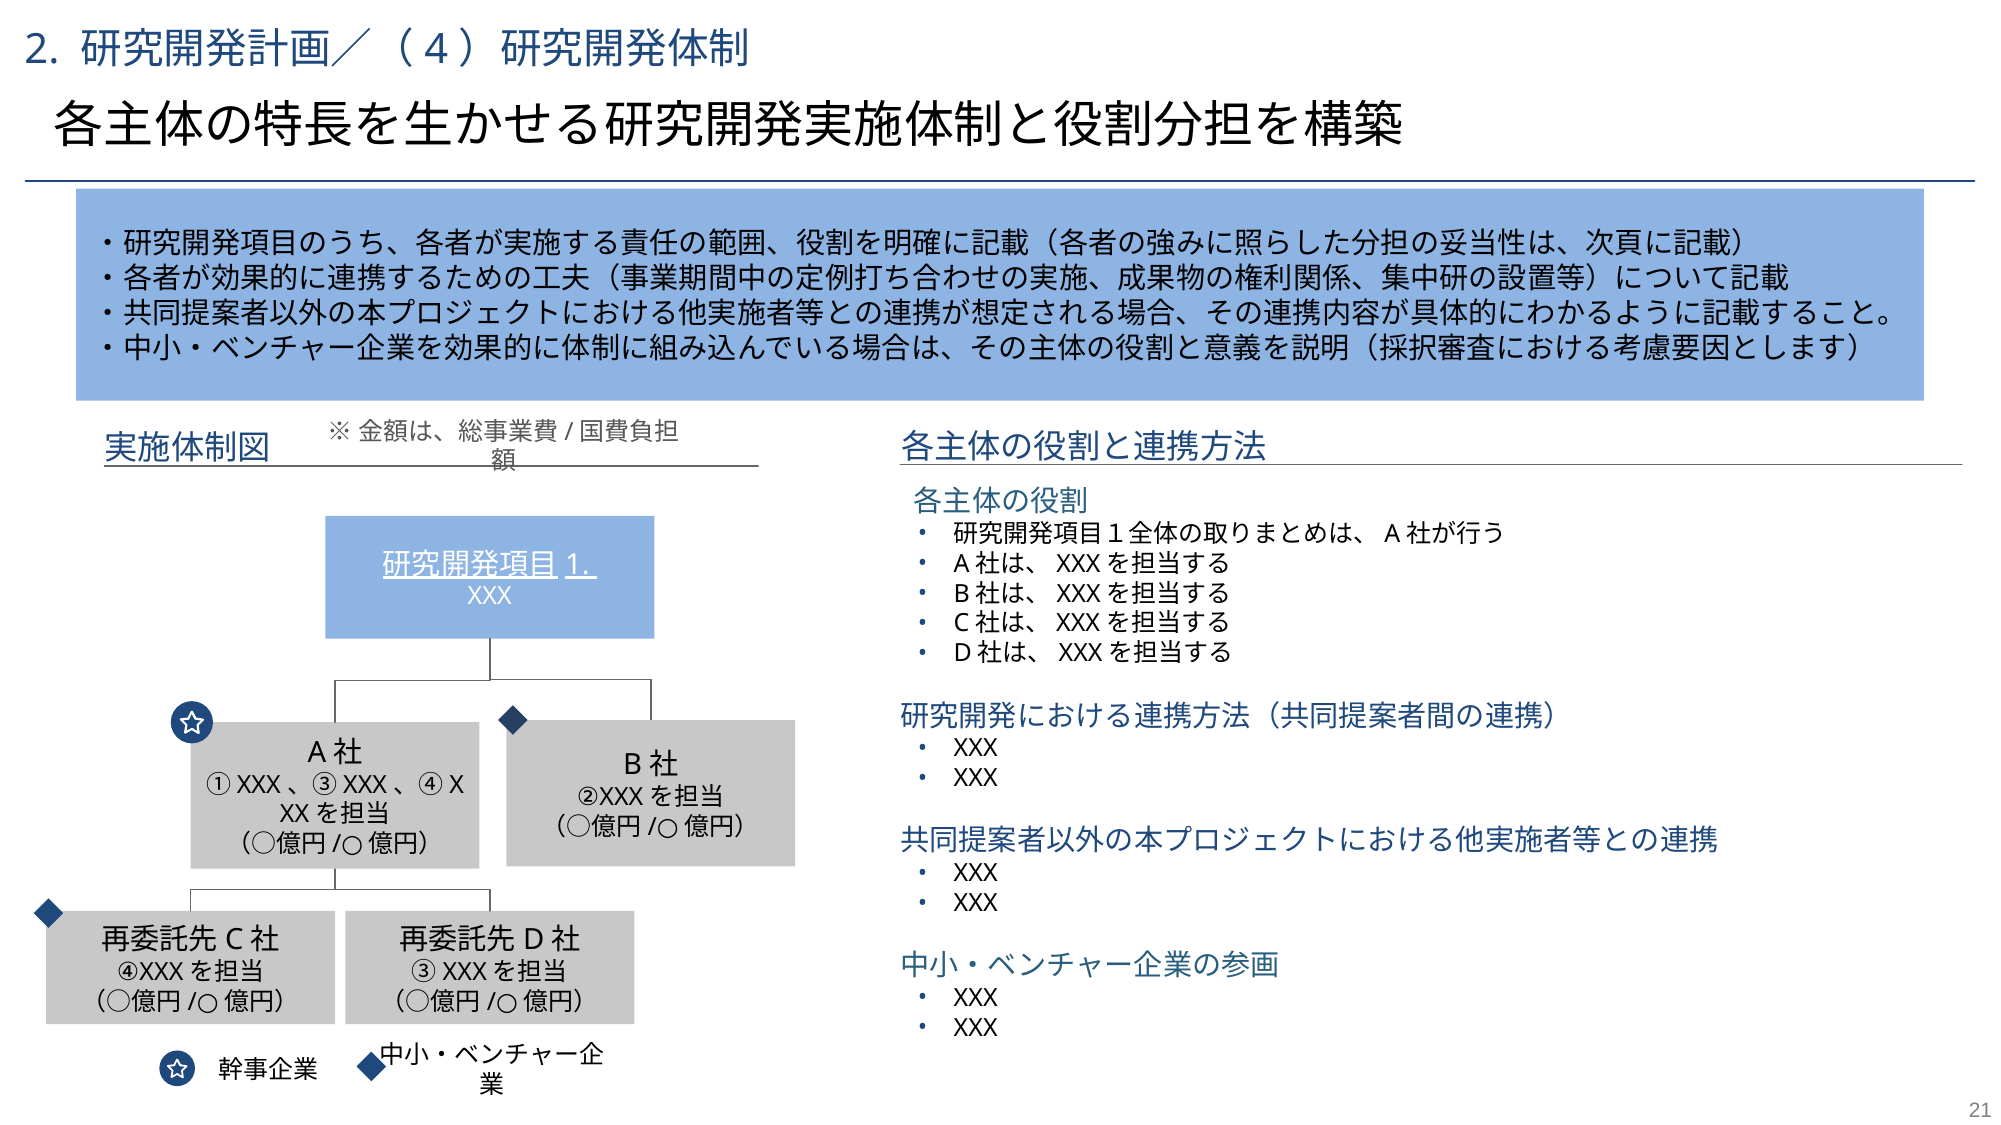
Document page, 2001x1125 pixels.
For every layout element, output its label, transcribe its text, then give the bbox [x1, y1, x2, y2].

text_box 各主体の役割 研究開発項目１全体の取りまとめは、A社が行う A社は、XXXを担当する B社は、XXXを担当する C社は、XXXを担当する D社は、XXXを担当する 研究開発における連携方法（共同提案者間の連携） XXX XXX 共同提案者以外の本プロジェクトにおける他実施者等との連携 XXX XXX 中小・ベンチャー企業の参画 XXX XXX [900, 482, 1962, 1112]
text_box 再委託先C社 ④XXXを担当 （○億円/○億円） [45, 910, 336, 1025]
text_box 各主体の特長を生かせる研究開発実施体制と役割分担を構築 [53, 99, 1899, 154]
text_box A社 ①XXX、③XXX、④XXXを担当 （○億円/○億円） [190, 721, 480, 870]
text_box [529, 598, 612, 761]
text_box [356, 1042, 624, 1095]
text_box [104, 418, 759, 467]
text_box 研究開発項目1. XXX [325, 515, 655, 640]
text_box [159, 1050, 356, 1087]
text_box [370, 602, 455, 759]
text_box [241, 817, 285, 963]
text_box [33, 897, 64, 929]
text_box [170, 700, 214, 744]
text_box [497, 704, 529, 736]
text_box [391, 812, 434, 968]
text_box ・研究開発項目のうち、各者が実施する責任の範囲、役割を明確に記載（各者の強みに照らした分担の妥当性は、次頁に記載） ・各者が効果的に連携するための工夫（事業期間中の定例打ち合わせの実施、成果物の権利関係、集中研の設置等）について記載 ・共同提案者以外の本プロジェクトにおける他実施者等との連携が想定される場合、その連携内容が具体的にわかるように記載すること。 ・中小・ベンチャー企業を効果的に体制に組み込んでいる場合は、その主体の役割と意義を説明（採択審査における考慮要因とします） [76, 188, 1924, 401]
text_box ※金額は、総事業費/国費負担額 [299, 467, 708, 471]
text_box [900, 410, 1962, 466]
text_box 2. 研究開発計画／（4）研究開発体制 [24, 28, 1818, 74]
text_box B社 ②XXXを担当 （○億円/○億円） [505, 719, 796, 867]
text_box 再委託先D社 ③XXXを担当 （○億円/○億円） [345, 910, 635, 1025]
